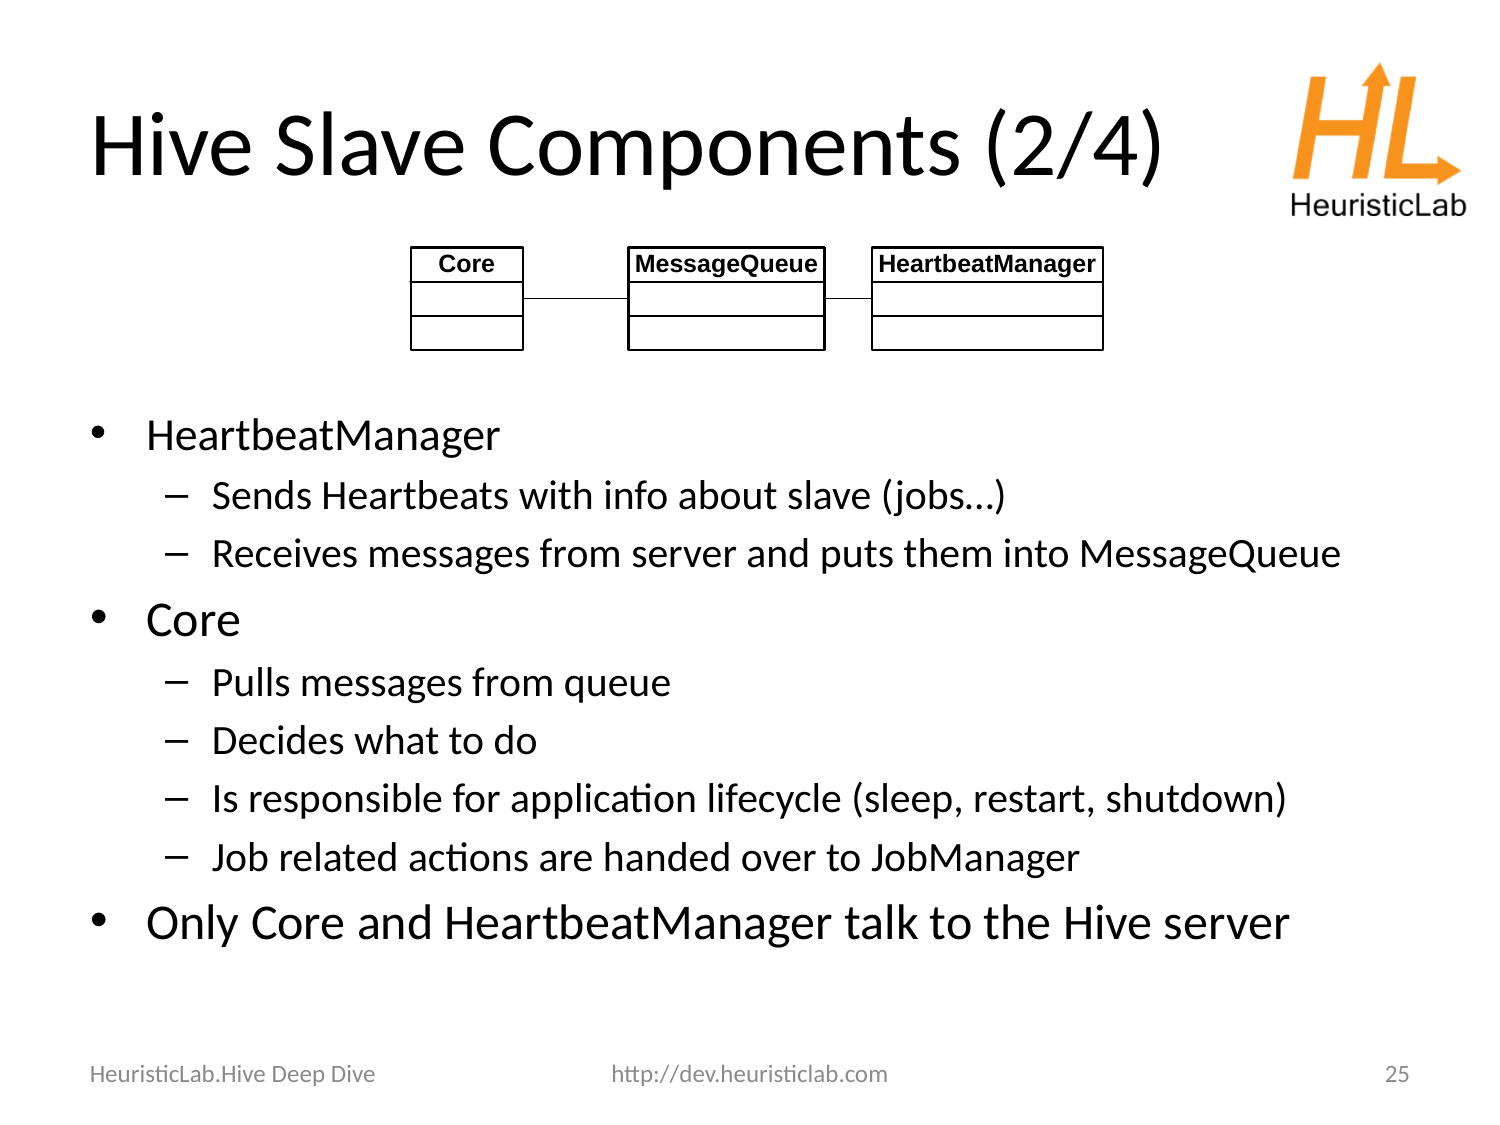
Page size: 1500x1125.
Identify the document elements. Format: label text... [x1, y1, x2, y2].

text_box 25 [1074, 1042, 1425, 1103]
text_box http://dev.heuristiclab.com [512, 1042, 988, 1103]
text_box HeuristicLab.Hive Deep Dive [75, 1042, 425, 1103]
title Hive Slave Components (2/4) [74, 44, 1282, 233]
list HeartbeatManager Sends Heartbeats with info about slave (jobs…) Receives messages from server and puts them into MessageQueue Core Pulls messages from queue Decides what to do Is responsible for application lifecycle (sleep, restart, shutdown) Job related actions are handed over to JobManager Only Core and HeartbeatManager talk to the Hive server [74, 396, 1426, 1006]
picture [1281, 27, 1474, 244]
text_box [407, 243, 1107, 354]
